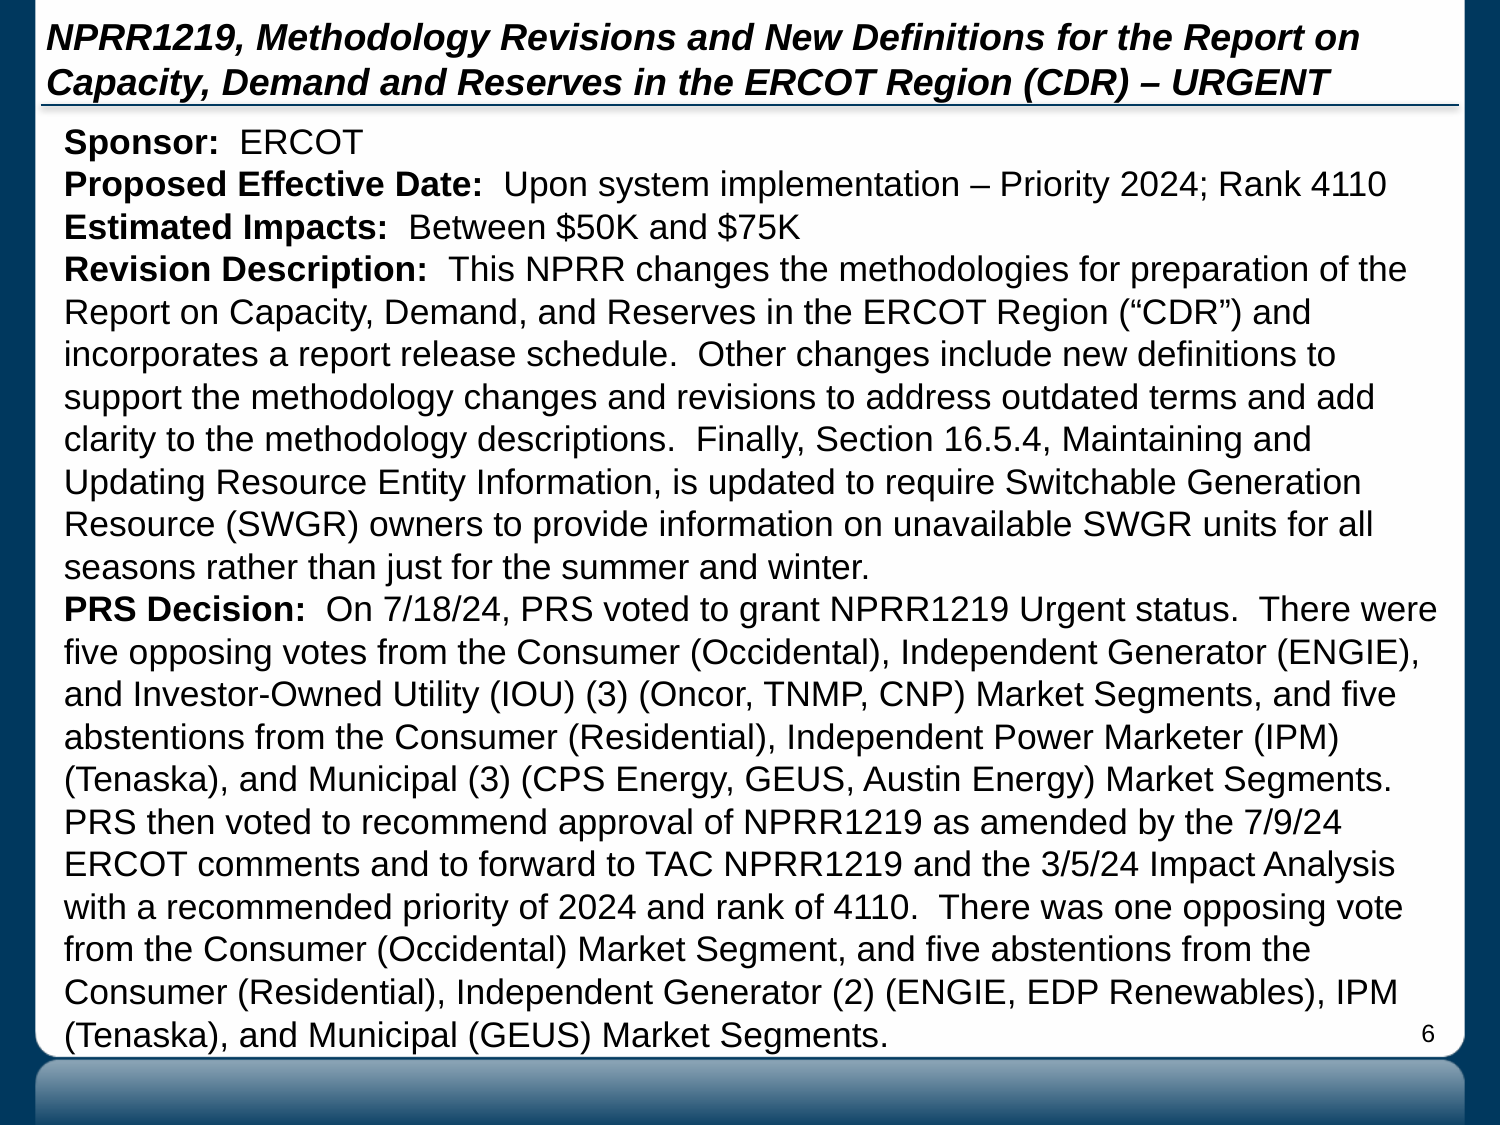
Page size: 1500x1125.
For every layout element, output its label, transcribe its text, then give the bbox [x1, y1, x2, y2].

picture [35, 0, 1465, 1125]
title NPRR1219, Methodology Revisions and New Definitions for the Report on Capacity, Demand and Reserves in the ERCOT Region (CDR) – URGENT [31, 20, 1464, 97]
text_box Sponsor: ERCOT Proposed Effective Date: Upon system implementation – Priority 2024; Rank 4110 Estimated Impacts: Between $50K and $75K Revision Description: This NPRR changes the methodologies for preparation of the Report on Capacity, Demand, and Reserves in the ERCOT Region (“CDR”) and incorporates a report release schedule. Other changes include new definitions to support the methodology changes and revisions to address outdated terms and add clarity to the methodology descriptions. Finally, Section 16.5.4, Maintaining and Updating Resource Entity Information, is updated to require Switchable Generation Resource (SWGR) owners to provide information on unavailable SWGR units for all seasons rather than just for the summer and winter. PRS Decision: On 7/18/24, PRS voted to grant NPRR1219 Urgent status. There were five opposing votes from the Consumer (Occidental), Independent Generator (ENGIE), and Investor-Owned Utility (IOU) (3) (Oncor, TNMP, CNP) Market Segments, and five abstentions from the Consumer (Residential), Independent Power Marketer (IPM) (Tenaska), and Municipal (3) (CPS Energy, GEUS, Austin Energy) Market Segments. PRS then voted to recommend approval of NPRR1219 as amended by the 7/9/24 ERCOT comments and to forward to TAC NPRR1219 and the 3/5/24 Impact Analysis with a recommended priority of 2024 and rank of 4110. There was one opposing vote from the Consumer (Occidental) Market Segment, and five abstentions from the Consumer (Residential), Independent Generator (2) (ENGIE, EDP Renewables), IPM (Tenaska), and Municipal (GEUS) Market Segments. [11, 111, 1464, 1062]
